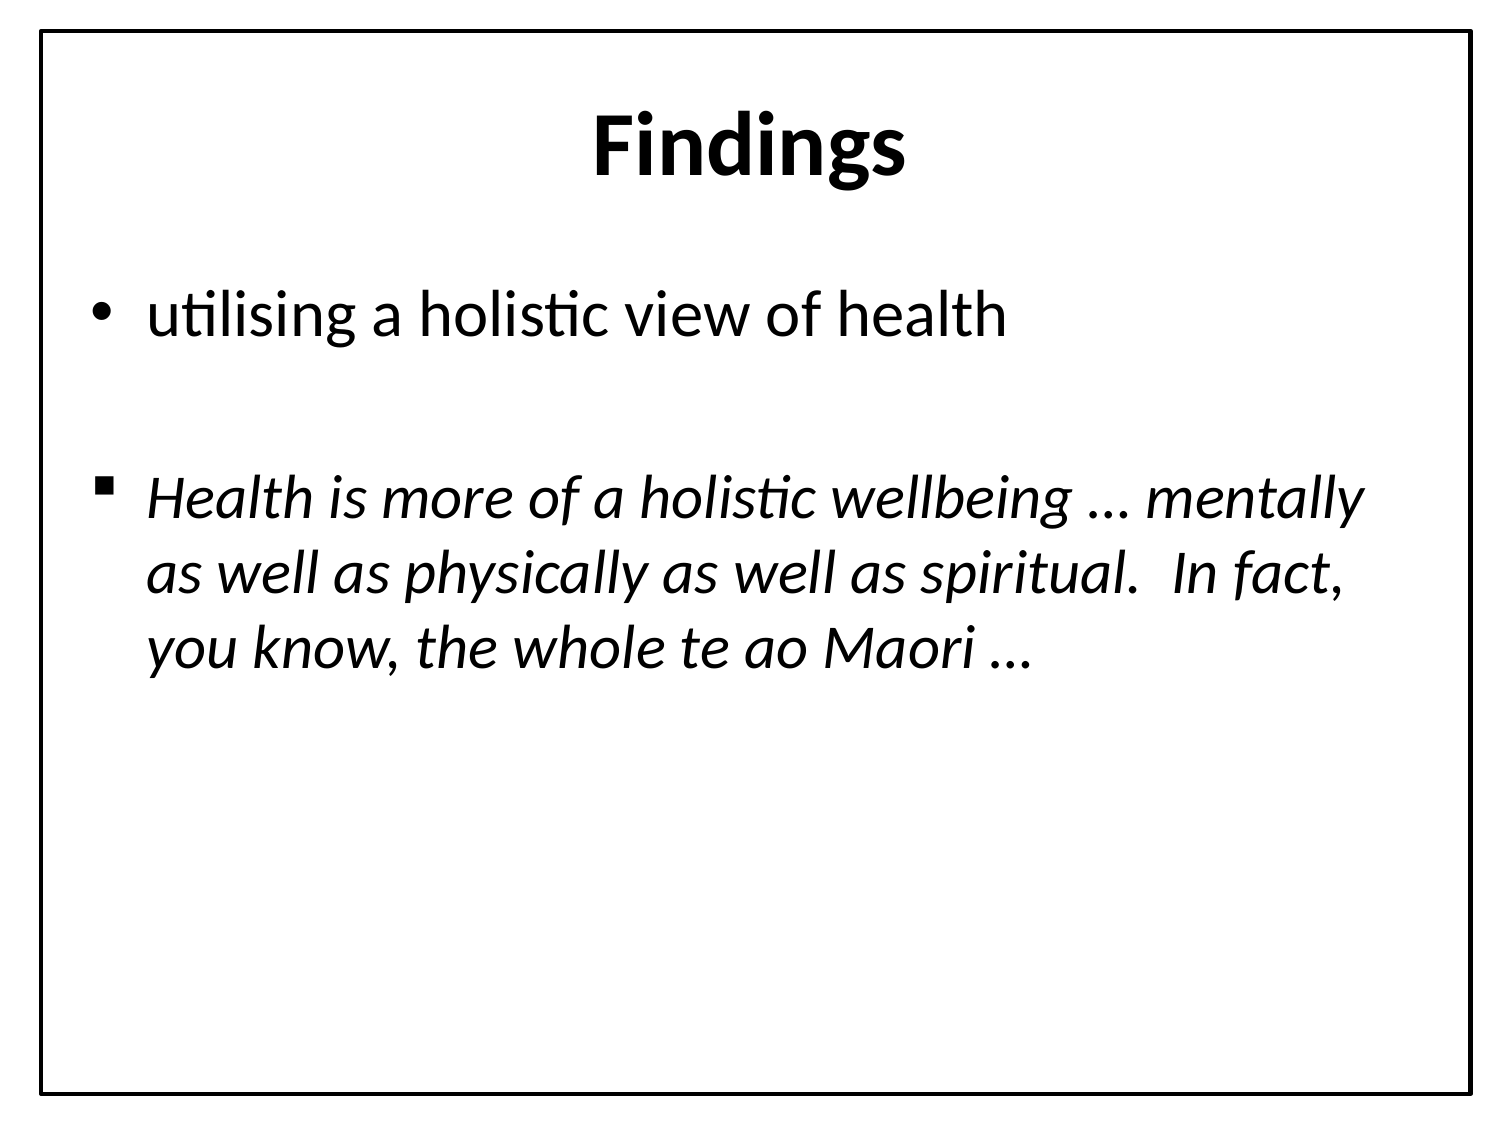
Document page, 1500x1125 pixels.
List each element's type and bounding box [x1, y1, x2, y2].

text_box [39, 29, 1473, 1096]
